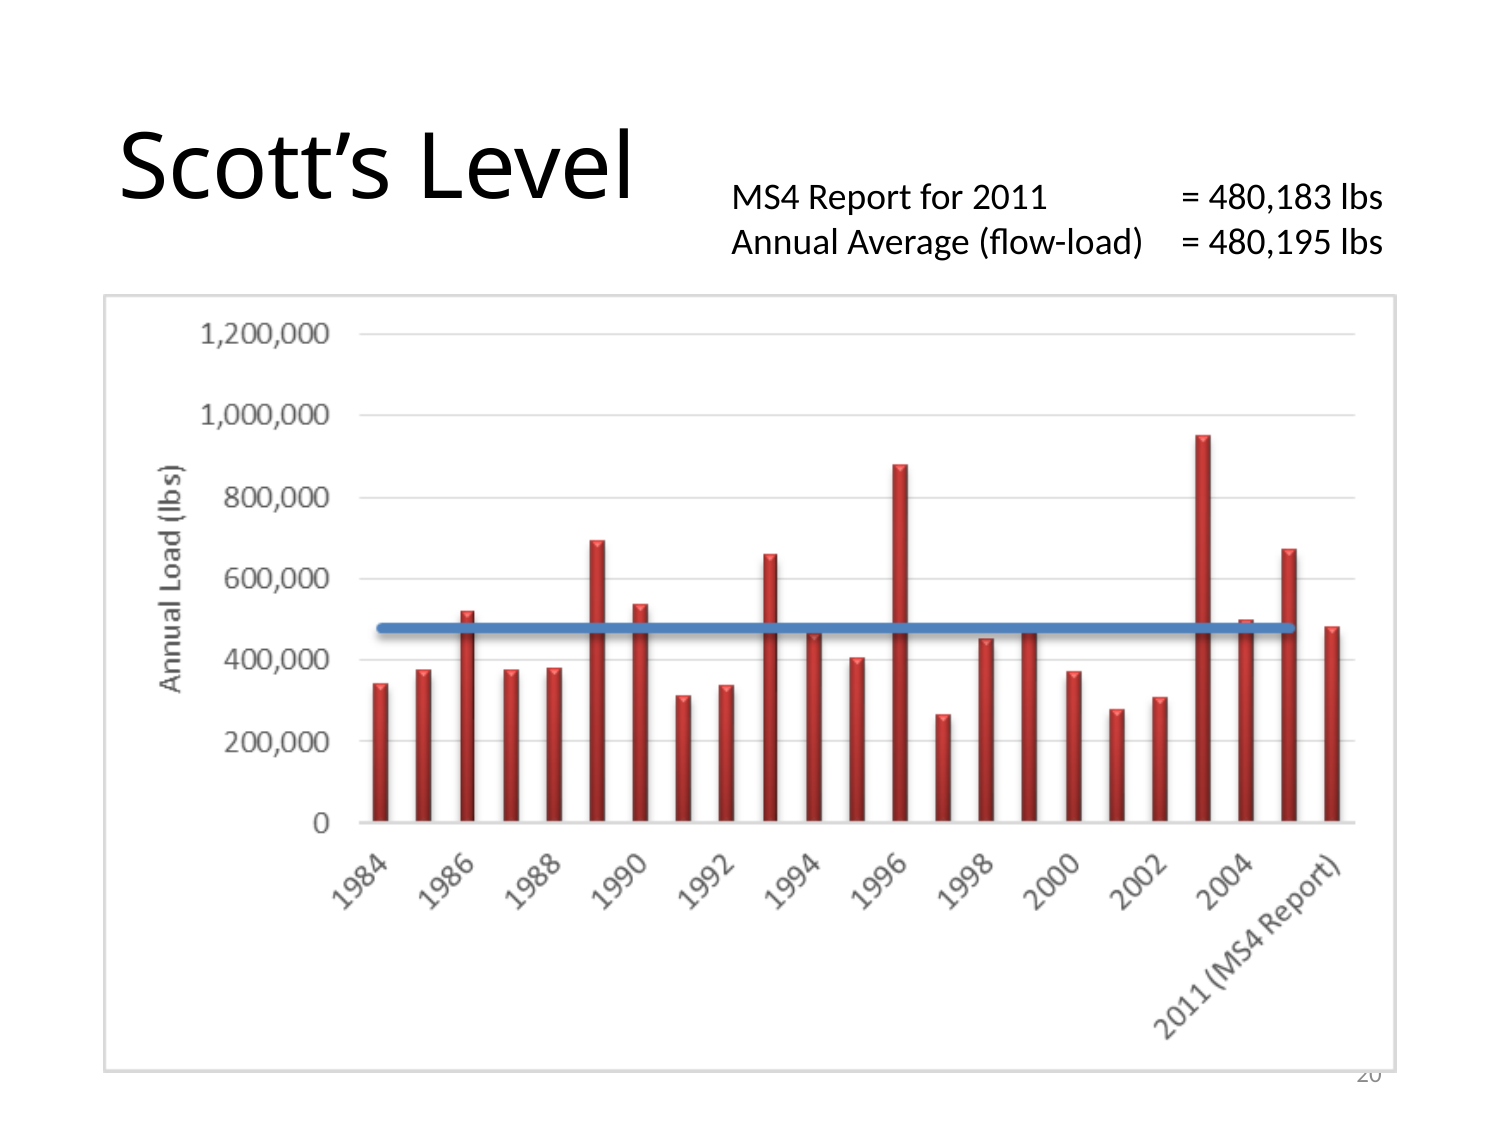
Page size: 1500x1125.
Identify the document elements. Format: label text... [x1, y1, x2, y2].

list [103, 294, 1397, 1073]
slide_number 20 [1059, 1073, 1397, 1103]
title Scott’s Level [103, 59, 1397, 278]
text_box MS4 Report for 2011 = 480,183 lbs Annual Average (flow-load) = 480,195 lbs [716, 164, 1450, 270]
